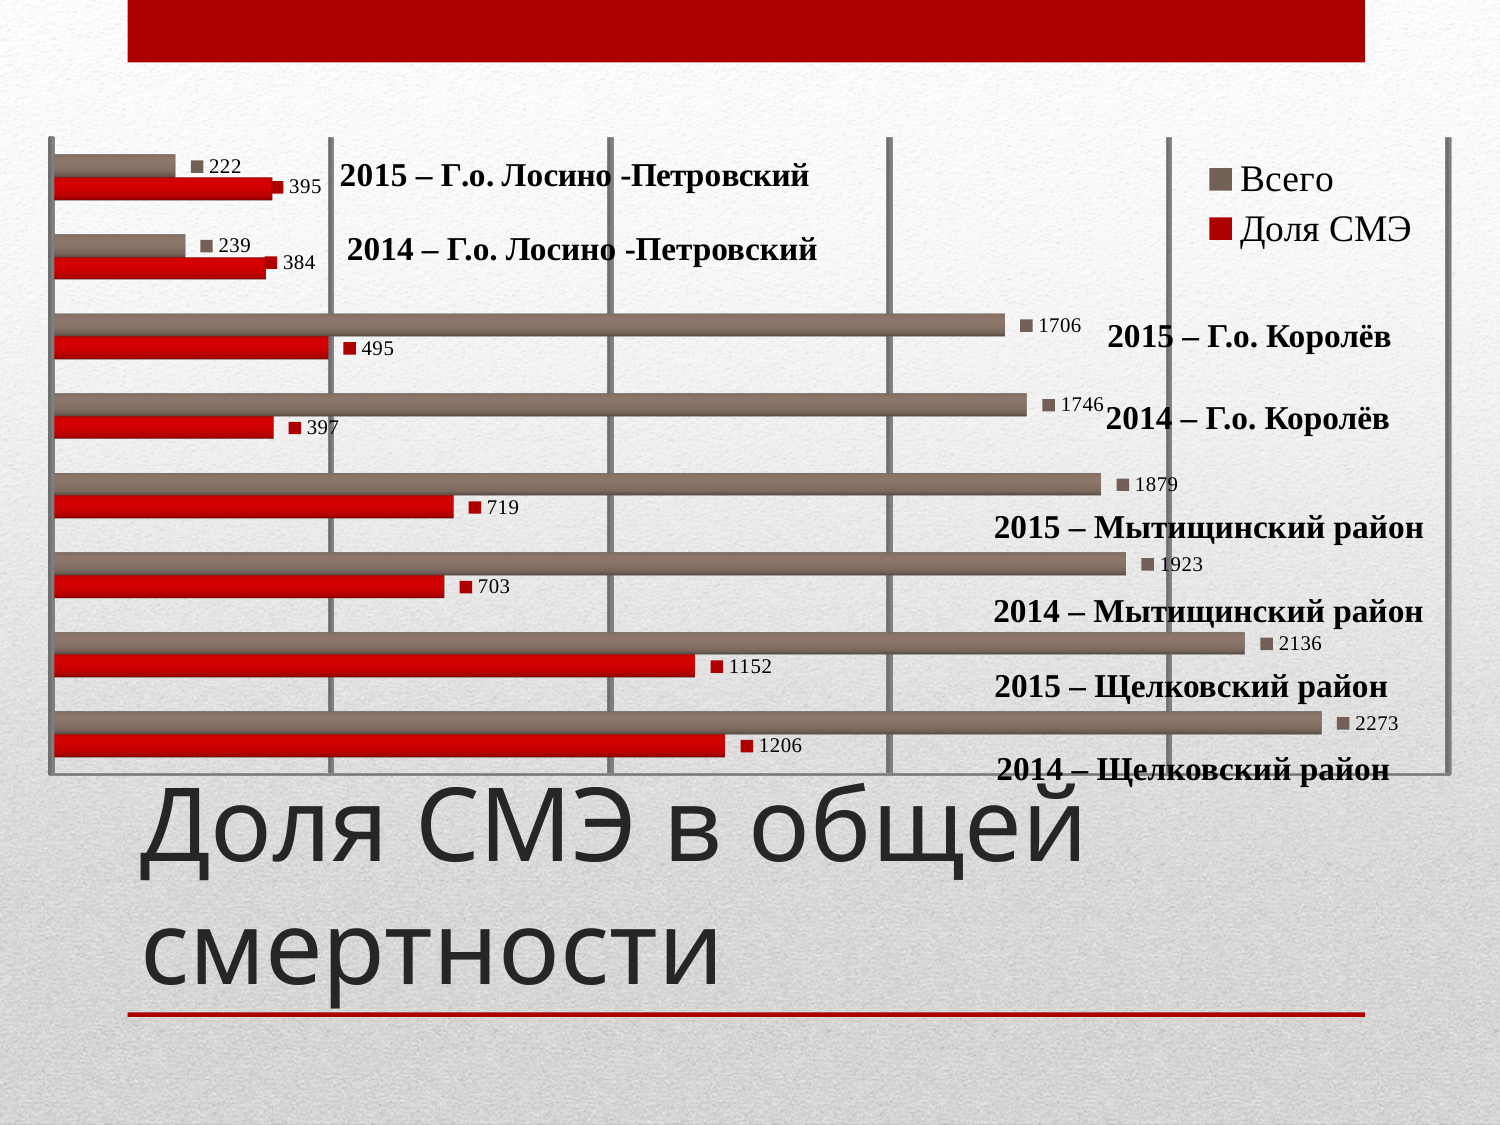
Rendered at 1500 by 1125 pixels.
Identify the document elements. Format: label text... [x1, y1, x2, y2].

chart [16, 112, 1484, 800]
title Доля СМЭ в общей смертности [125, 811, 1238, 1013]
